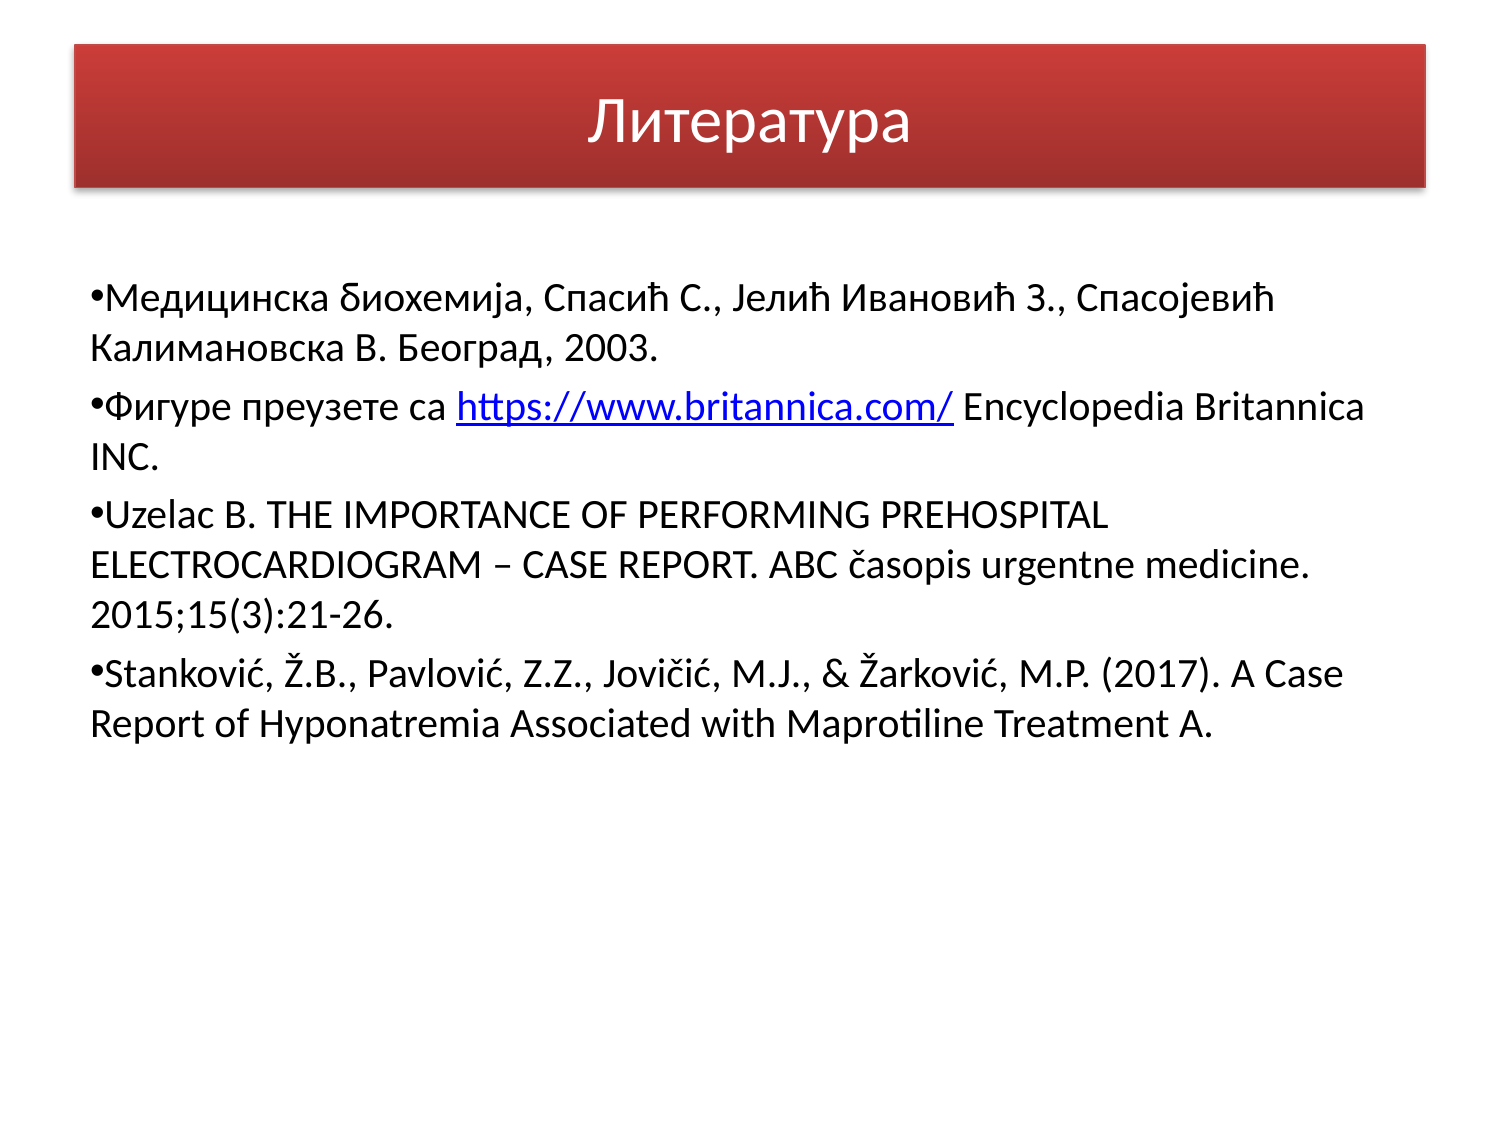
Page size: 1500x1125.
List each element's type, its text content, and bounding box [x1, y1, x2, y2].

title Литература [74, 44, 1426, 188]
list Медицинска биохемија, Спасић С., Јелић Ивановић З., Спасојевић Калимановска В. Београд, 2003. Фигуре преузете са https://www.britannica.com/ Encyclopedia Britannica INC. Uzelac B. THE IMPORTANCE OF PERFORMING PREHOSPITAL ELECTROCARDIOGRAM – CASE REPORT. ABC časopis urgentne medicine. 2015;15(3):21-26. Stanković, Ž.B., Pavlović, Z.Z., Jovičić, M.J., & Žarković, M.P. (2017). A Case Report of Hyponatremia Associated with Maprotiline Treatment A. [75, 262, 1425, 1005]
